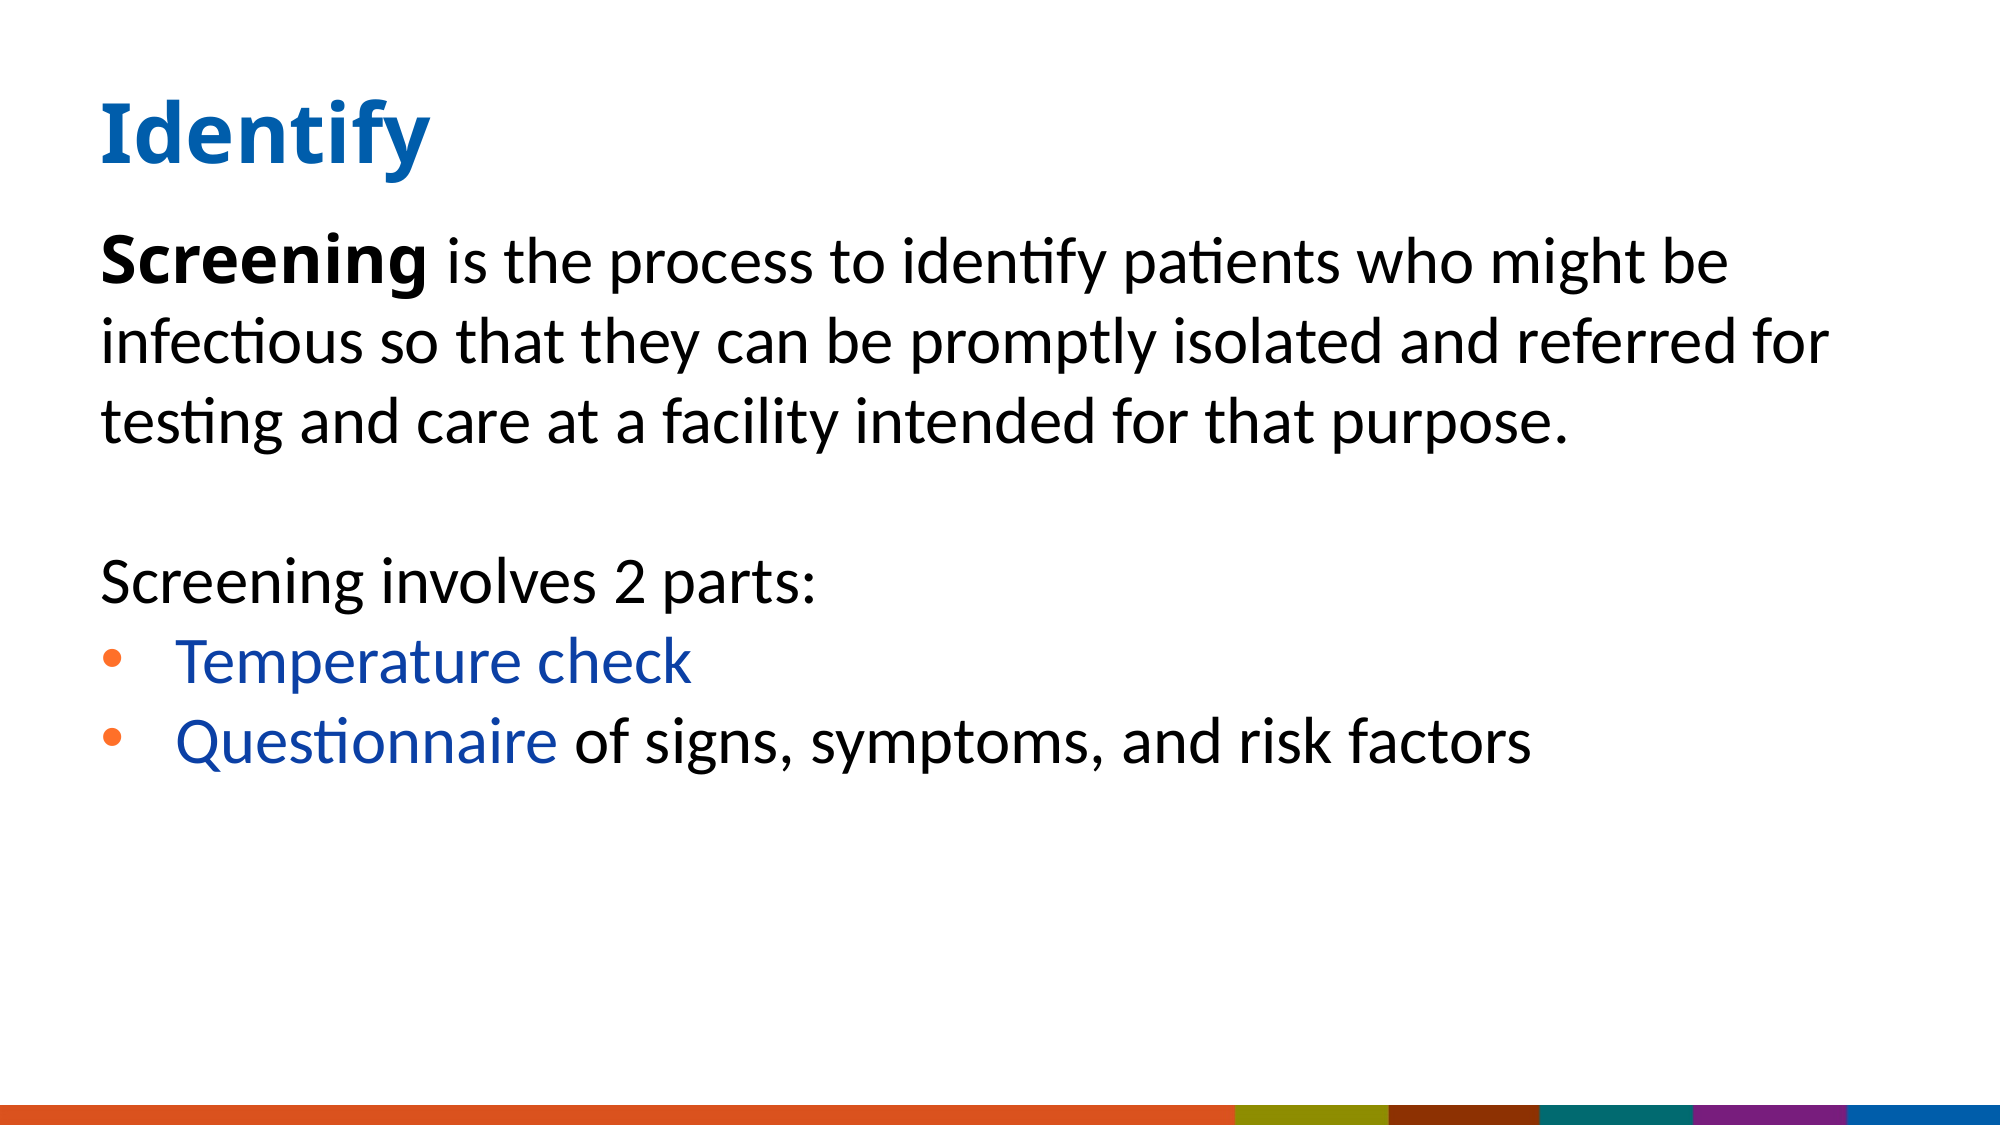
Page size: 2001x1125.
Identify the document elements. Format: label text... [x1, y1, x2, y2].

text_box Screening is the process to identify patients who might be infectious so that they can be promptly isolated and referred for testing and care at a facility intended for that purpose. Screening involves 2 parts: Temperature check Questionnaire of signs, symptoms, and risk factors [85, 209, 1872, 1024]
title Identify [85, 0, 1886, 188]
picture [0, 1105, 2000, 1125]
